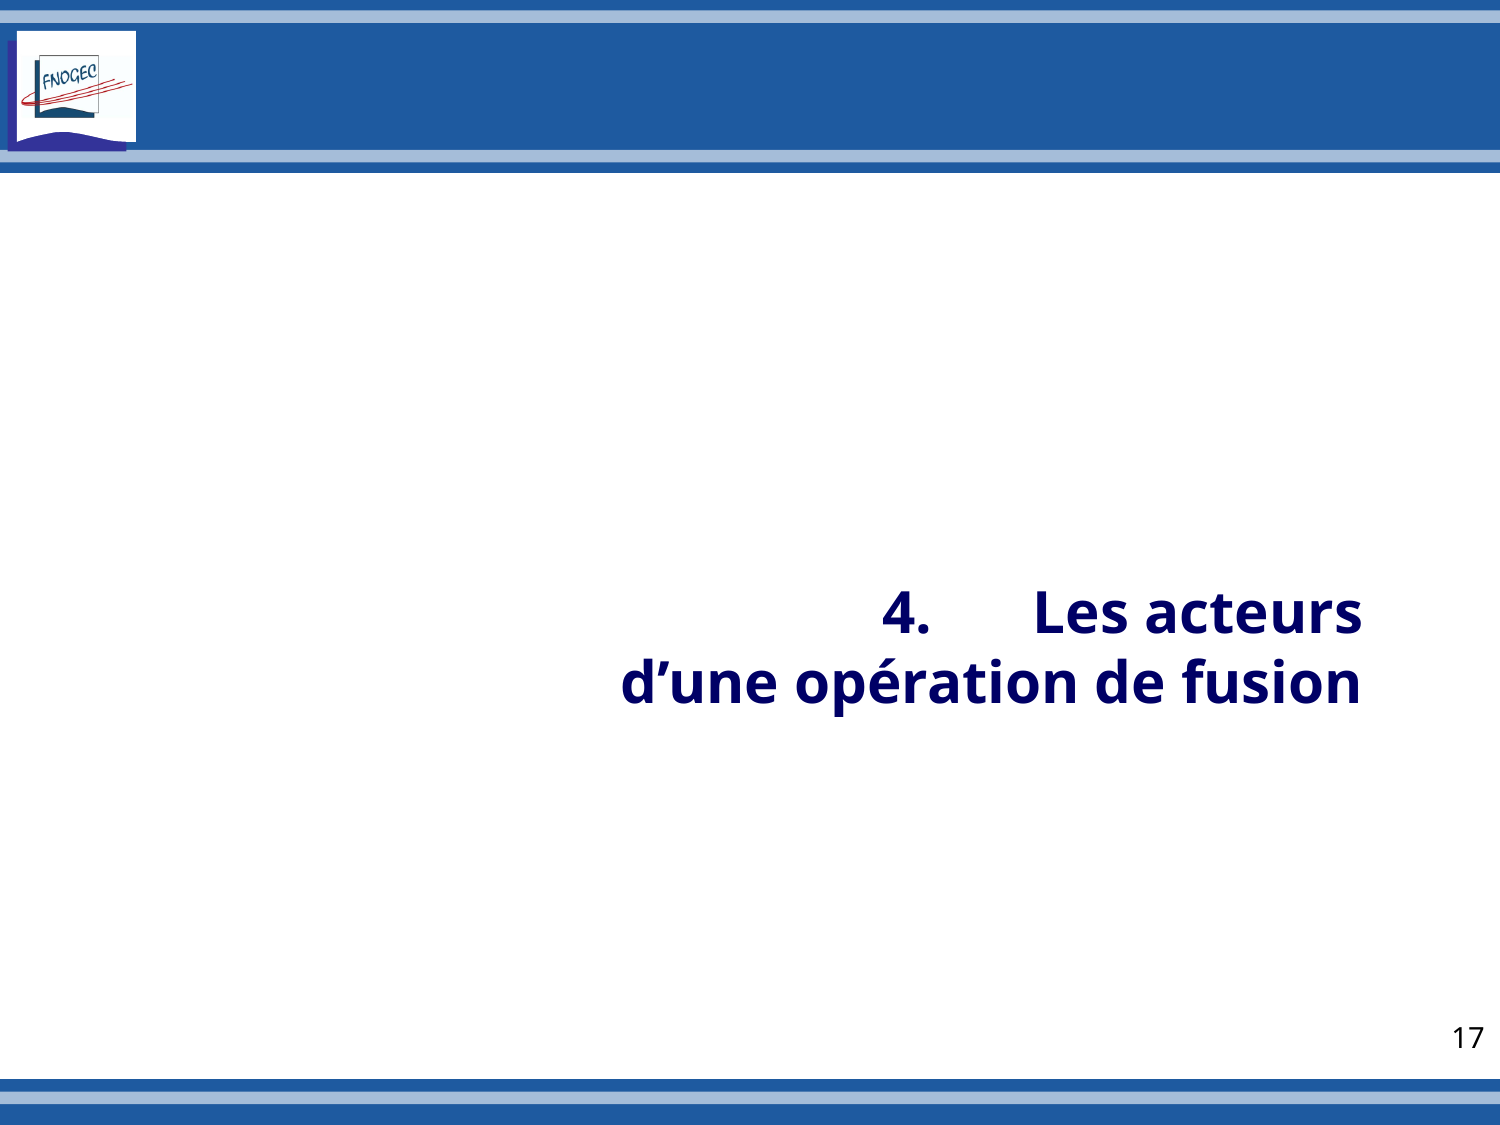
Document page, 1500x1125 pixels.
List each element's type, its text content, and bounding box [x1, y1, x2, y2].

slide_number 17 [1149, 1011, 1500, 1090]
picture [18, 51, 136, 123]
list 4. Les acteurs d’une opération de fusion [118, 476, 1394, 724]
